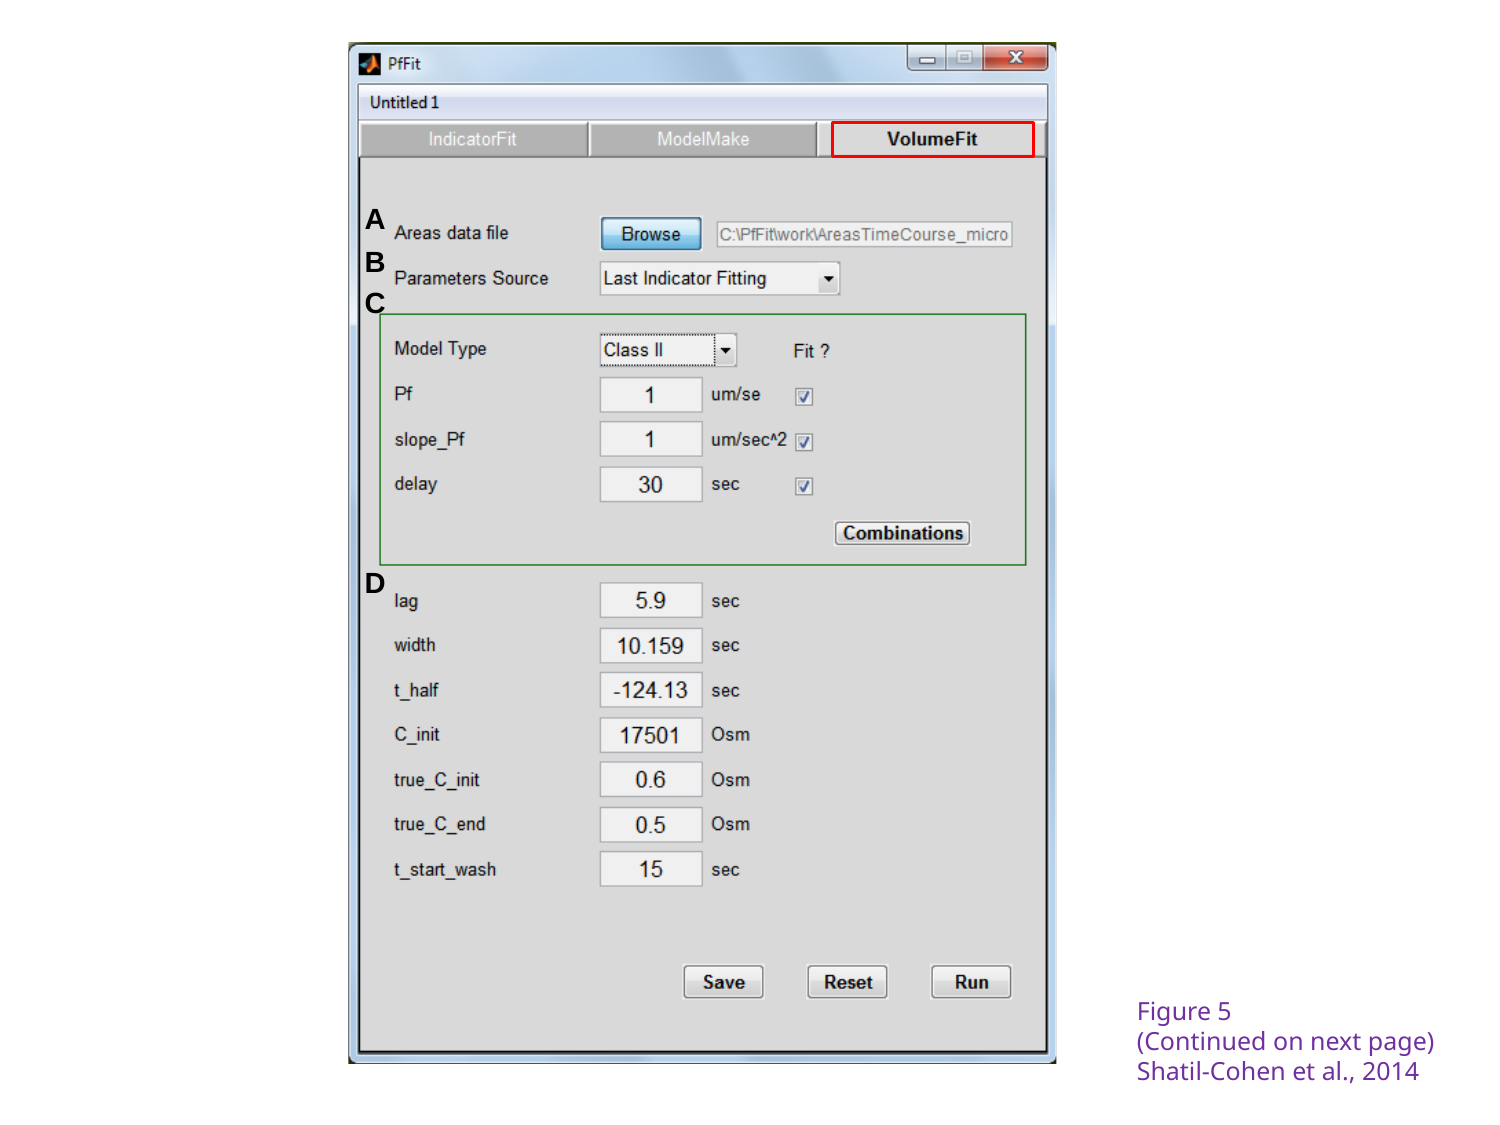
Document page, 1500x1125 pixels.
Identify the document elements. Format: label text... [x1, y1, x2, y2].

picture [348, 42, 1057, 1064]
text_box Figure 5 (Continued on next page) Shatil-Cohen et al., 2014 [1122, 987, 1450, 1093]
